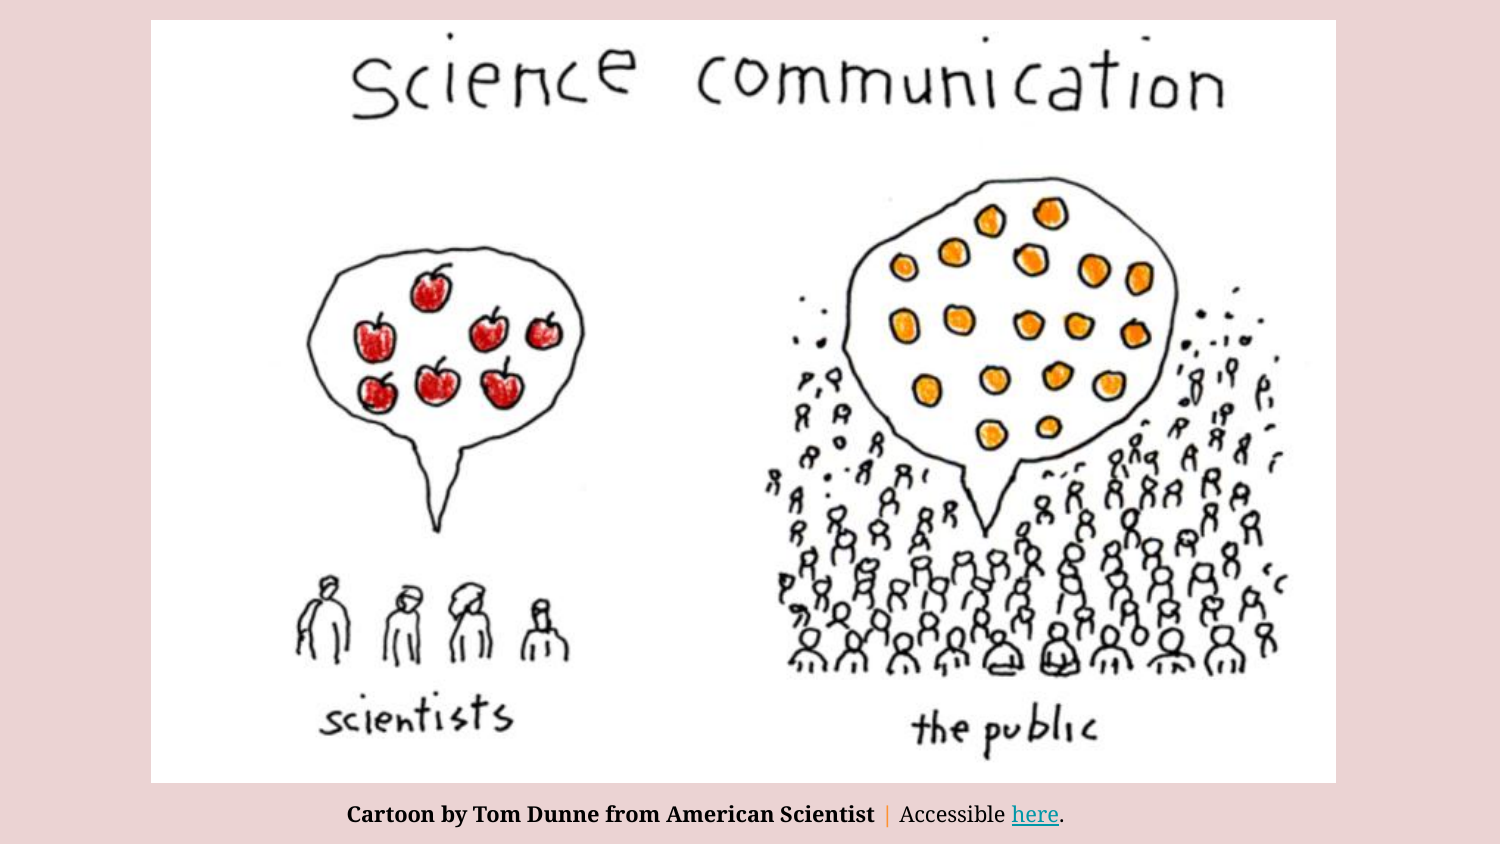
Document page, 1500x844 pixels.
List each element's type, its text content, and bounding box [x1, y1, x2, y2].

text_box Cartoon by Tom Dunne from American Scientist | Accessible here. [75, 793, 1336, 838]
picture [151, 20, 1337, 784]
